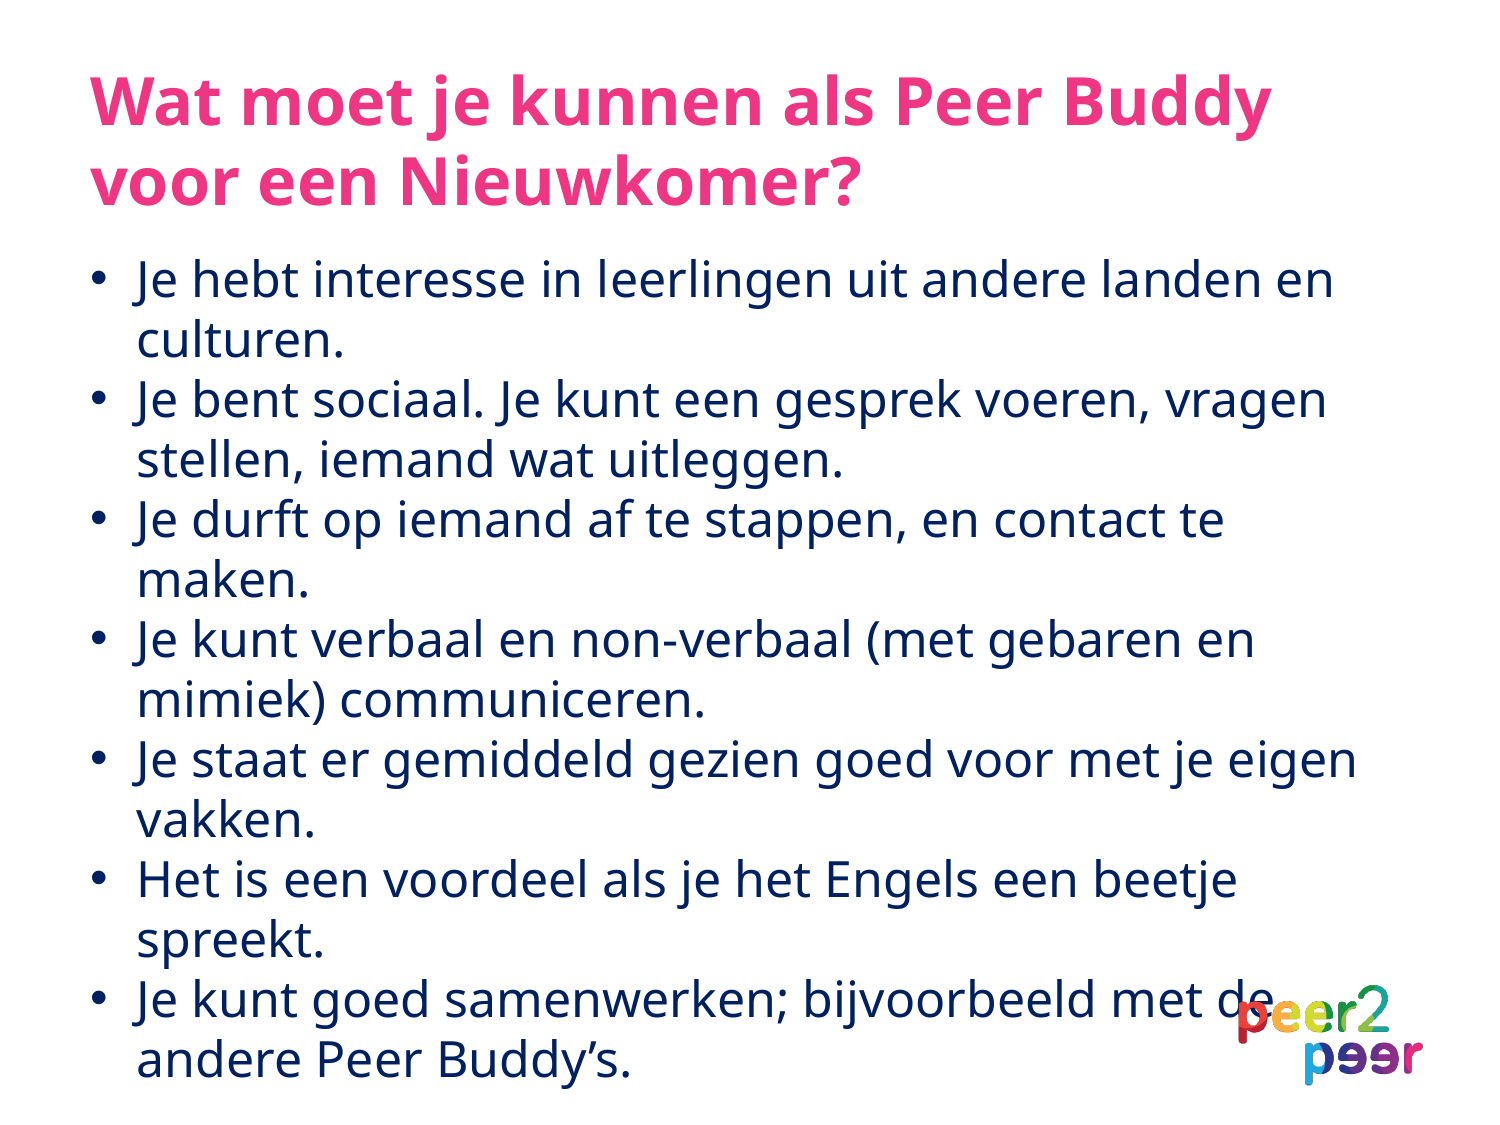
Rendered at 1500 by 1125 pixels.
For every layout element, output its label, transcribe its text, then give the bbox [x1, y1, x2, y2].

title Wat moet je kunnen als Peer Buddy voor een Nieuwkomer? [75, 45, 1425, 162]
list Je hebt interesse in leerlingen uit andere landen en culturen. Je bent sociaal. Je kunt een gesprek voeren, vragen stellen, iemand wat uitleggen. Je durft op iemand af te stappen, en contact te maken. Je kunt verbaal en non-verbaal (met gebaren en mimiek) communiceren. Je staat er gemiddeld gezien goed voor met je eigen vakken. Het is een voordeel als je het Engels een beetje spreekt. Je kunt goed samenwerken; bijvoorbeeld met de andere Peer Buddy’s. [75, 162, 1425, 985]
picture [1230, 977, 1432, 1092]
